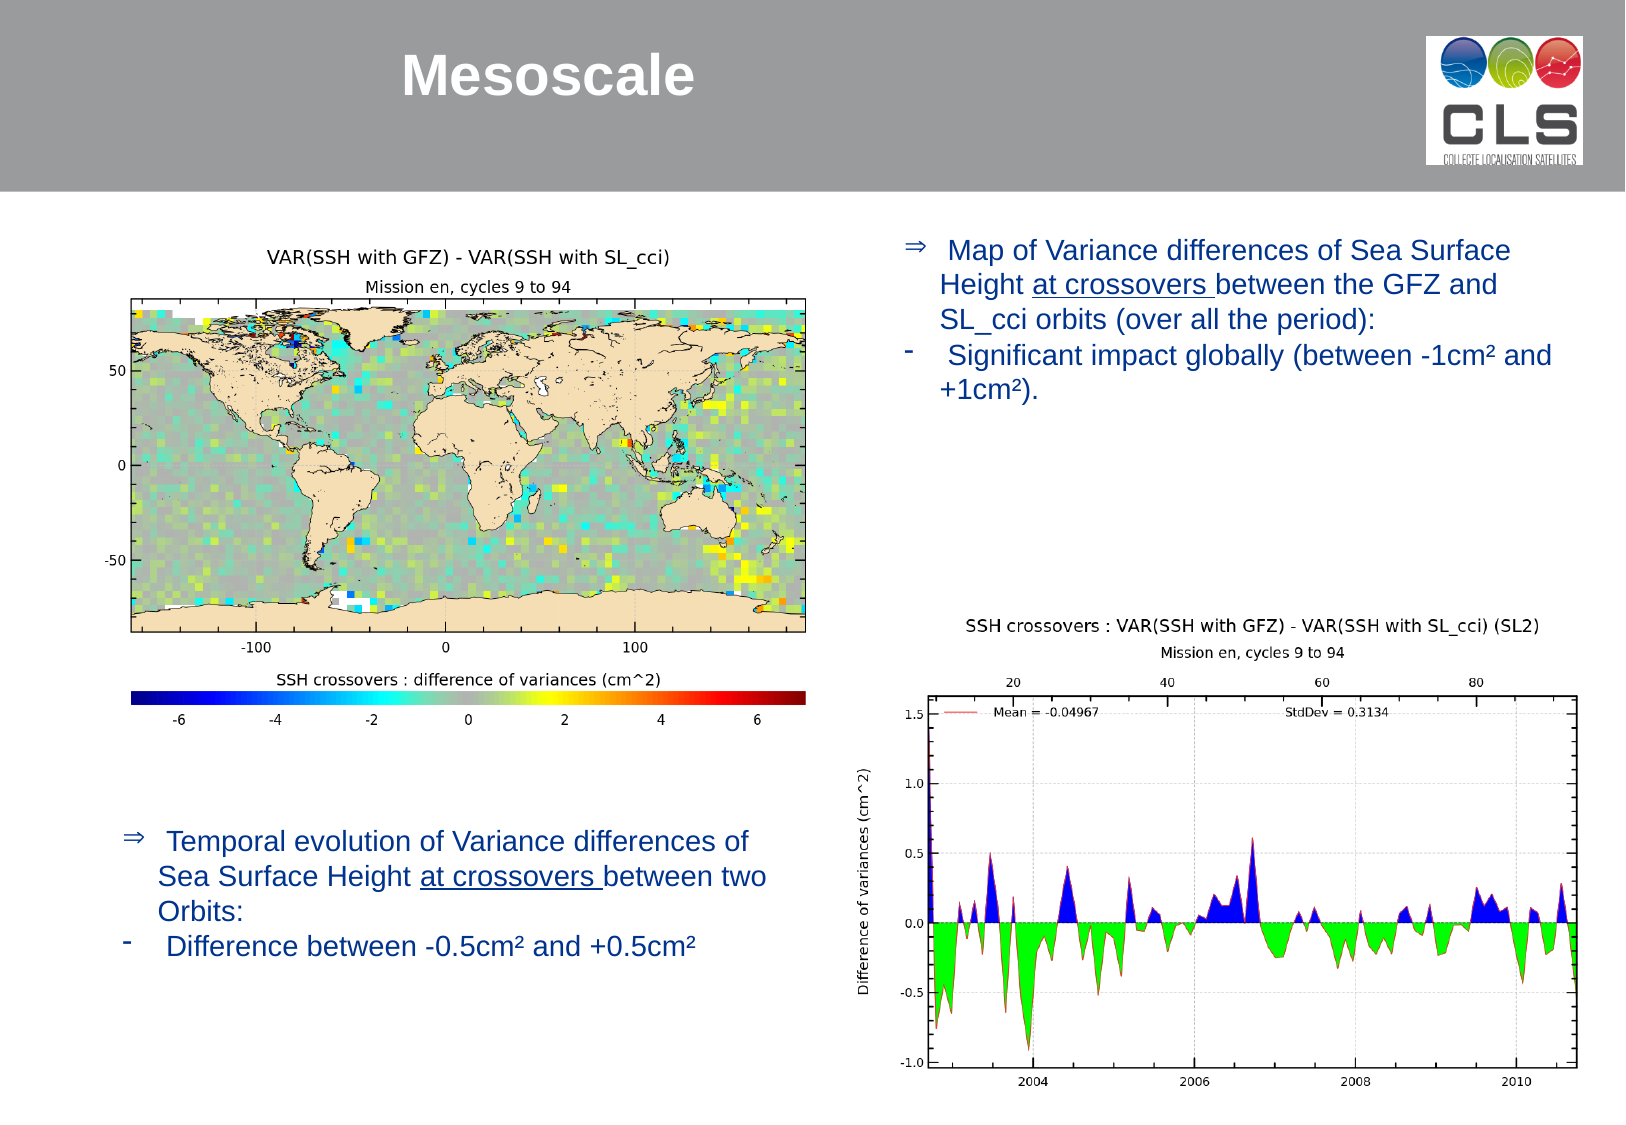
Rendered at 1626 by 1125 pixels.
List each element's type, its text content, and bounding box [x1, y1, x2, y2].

picture [1426, 36, 1583, 165]
text_box Temporal evolution of Variance differences of Sea Surface Height at crossovers between two Orbits: Difference between -0.5cm² and +0.5cm² [107, 814, 817, 970]
picture [48, 225, 1604, 1113]
text_box Map of Variance differences of Sea Surface Height at crossovers between the GFZ and SL_cci orbits (over all the period): Significant impact globally (between -1cm² and +1cm²). [889, 223, 1599, 518]
text_box Mesoscale [386, 40, 1162, 119]
